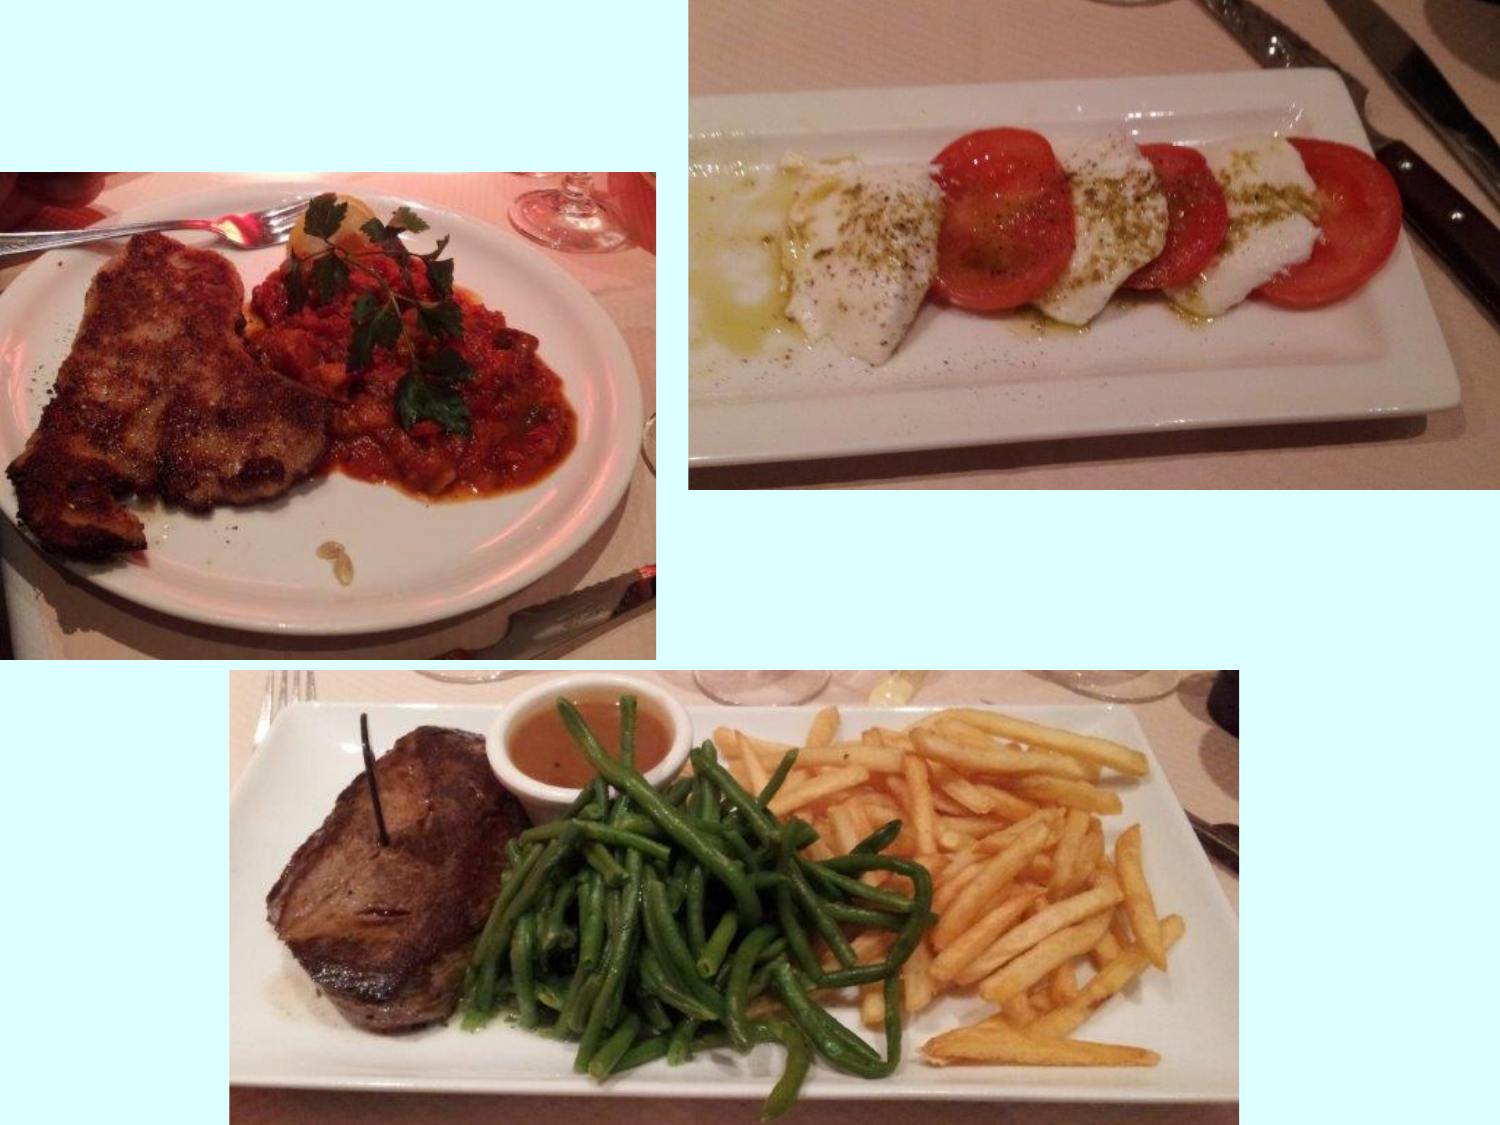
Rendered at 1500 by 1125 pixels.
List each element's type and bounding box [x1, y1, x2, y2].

picture [228, 670, 1240, 1125]
list [688, 0, 1500, 490]
picture [0, 172, 657, 661]
